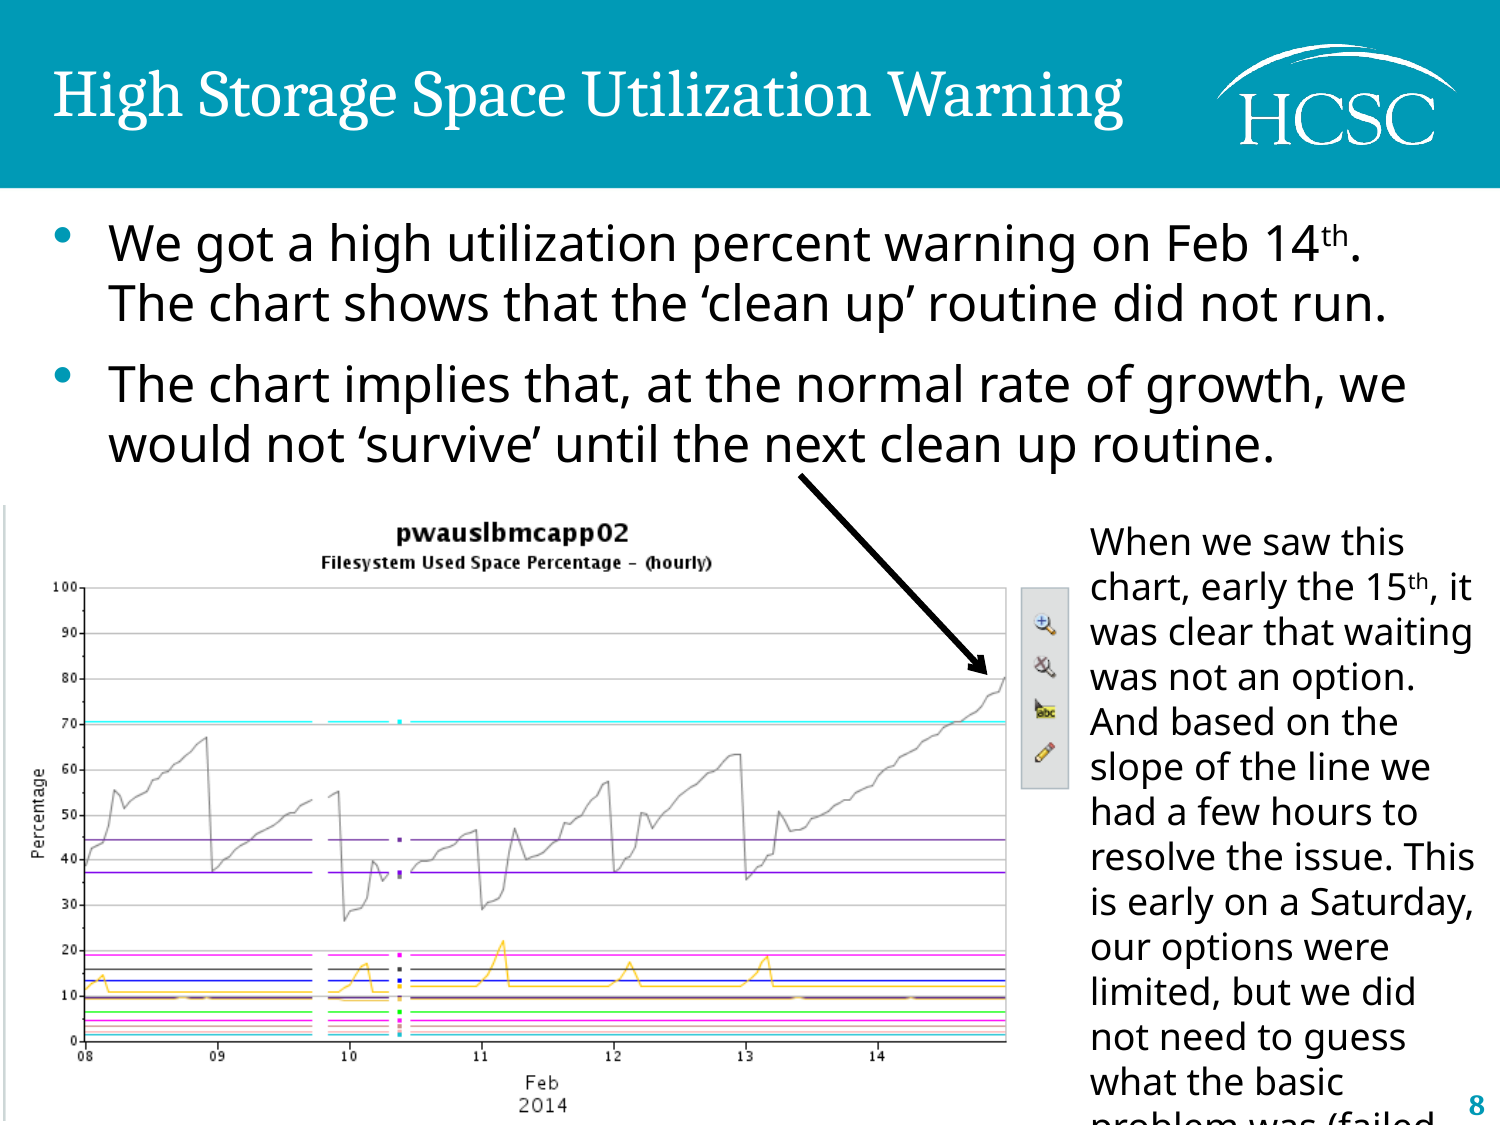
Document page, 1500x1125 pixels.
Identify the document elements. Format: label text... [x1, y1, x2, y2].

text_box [799, 474, 988, 676]
picture [0, 0, 1500, 1122]
title High Storage Space Utilization Warning [37, 0, 1278, 181]
list We got a high utilization percent warning on Feb 14th. The chart shows that the ‘clean up’ routine did not run. The chart implies that, at the normal rate of growth, we would not ‘survive’ until the next clean up routine. [37, 204, 1450, 511]
text_box When we saw this chart, early the 15th, it was clear that waiting was not an option. And based on the slope of the line we had a few hours to resolve the issue. This is early on a Saturday, our options were limited, but we did not need to guess what the basic problem was (failed cleanup routine). [1078, 511, 1500, 1125]
